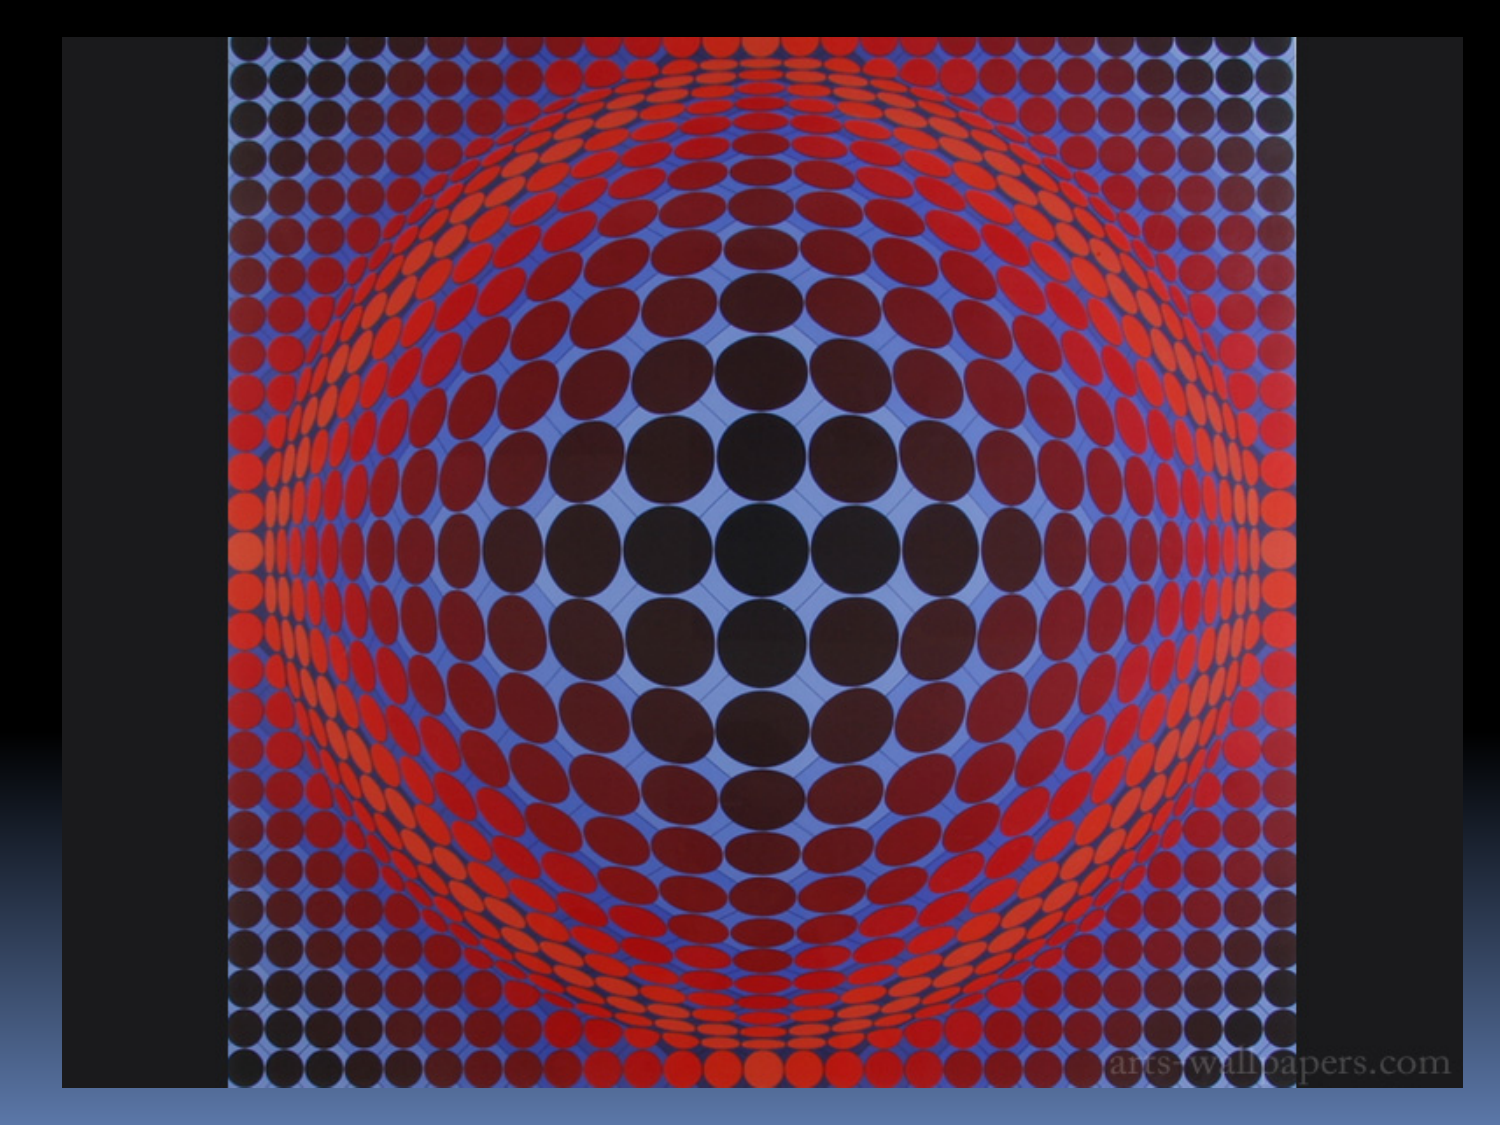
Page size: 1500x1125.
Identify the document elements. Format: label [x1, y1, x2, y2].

picture [62, 36, 1463, 1088]
